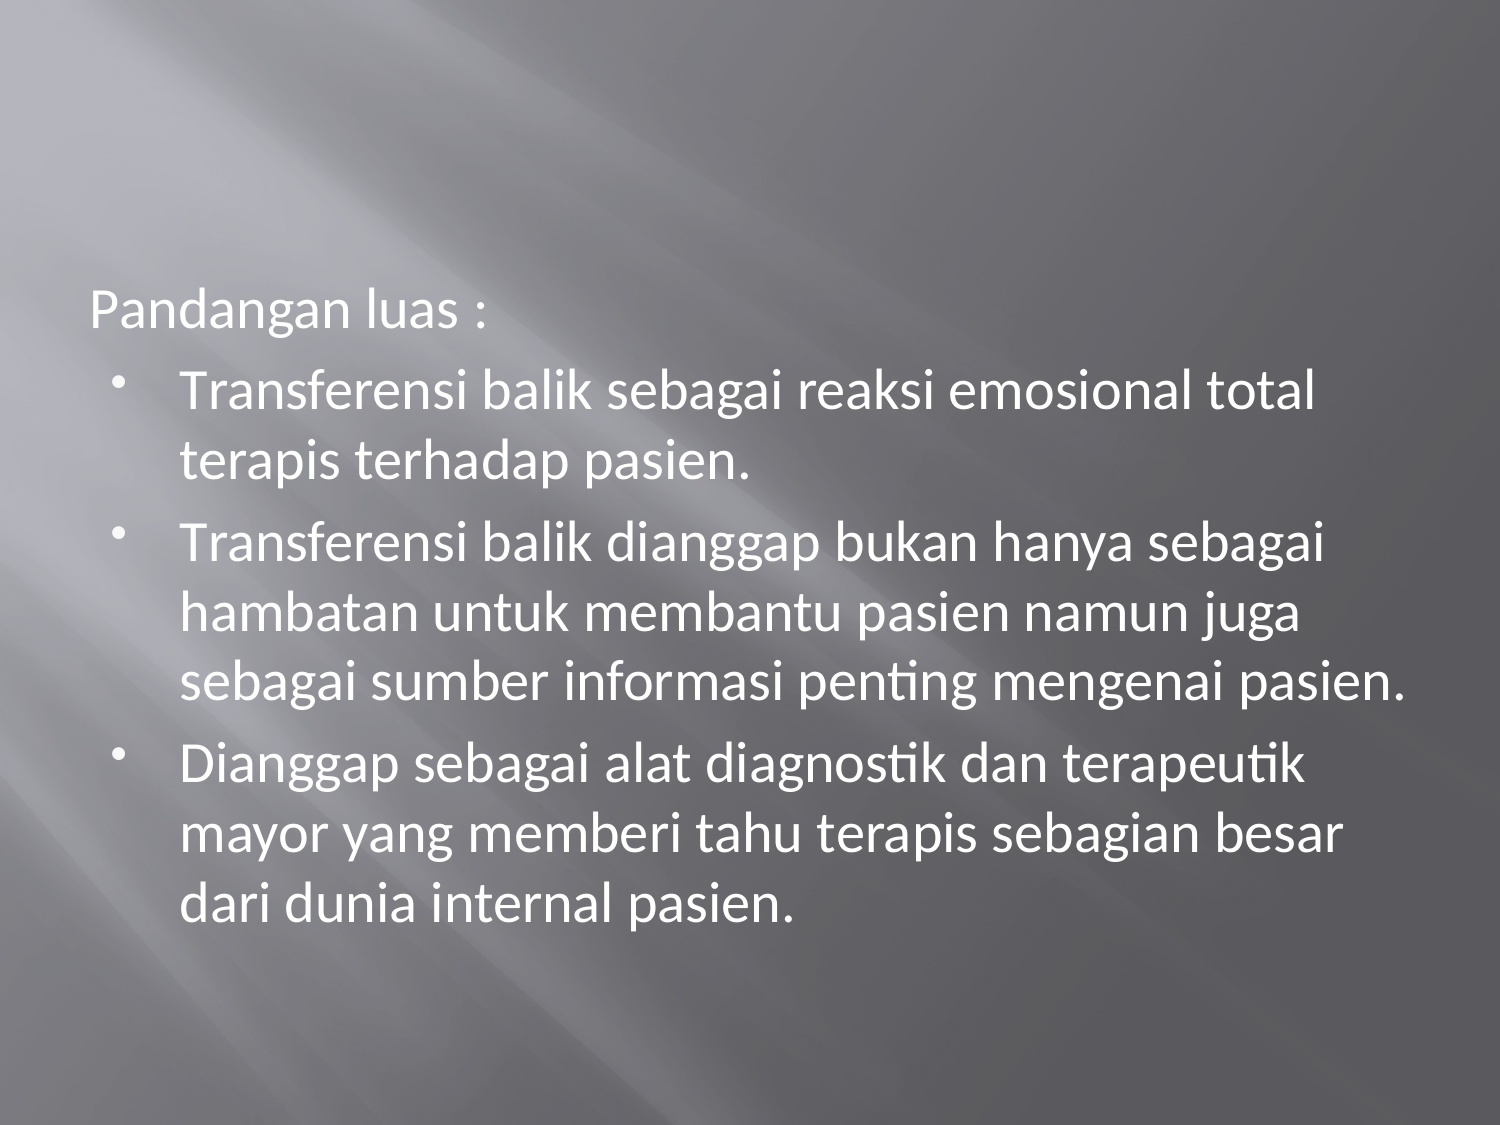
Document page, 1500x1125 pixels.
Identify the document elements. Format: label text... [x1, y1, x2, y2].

list Pandangan luas : Transferensi balik sebagai reaksi emosional total terapis terhadap pasien. Transferensi balik dianggap bukan hanya sebagai hambatan untuk membantu pasien namun juga sebagai sumber informasi penting mengenai pasien. Dianggap sebagai alat diagnostik dan terapeutik mayor yang memberi tahu terapis sebagian besar dari dunia internal pasien. [75, 262, 1425, 1035]
